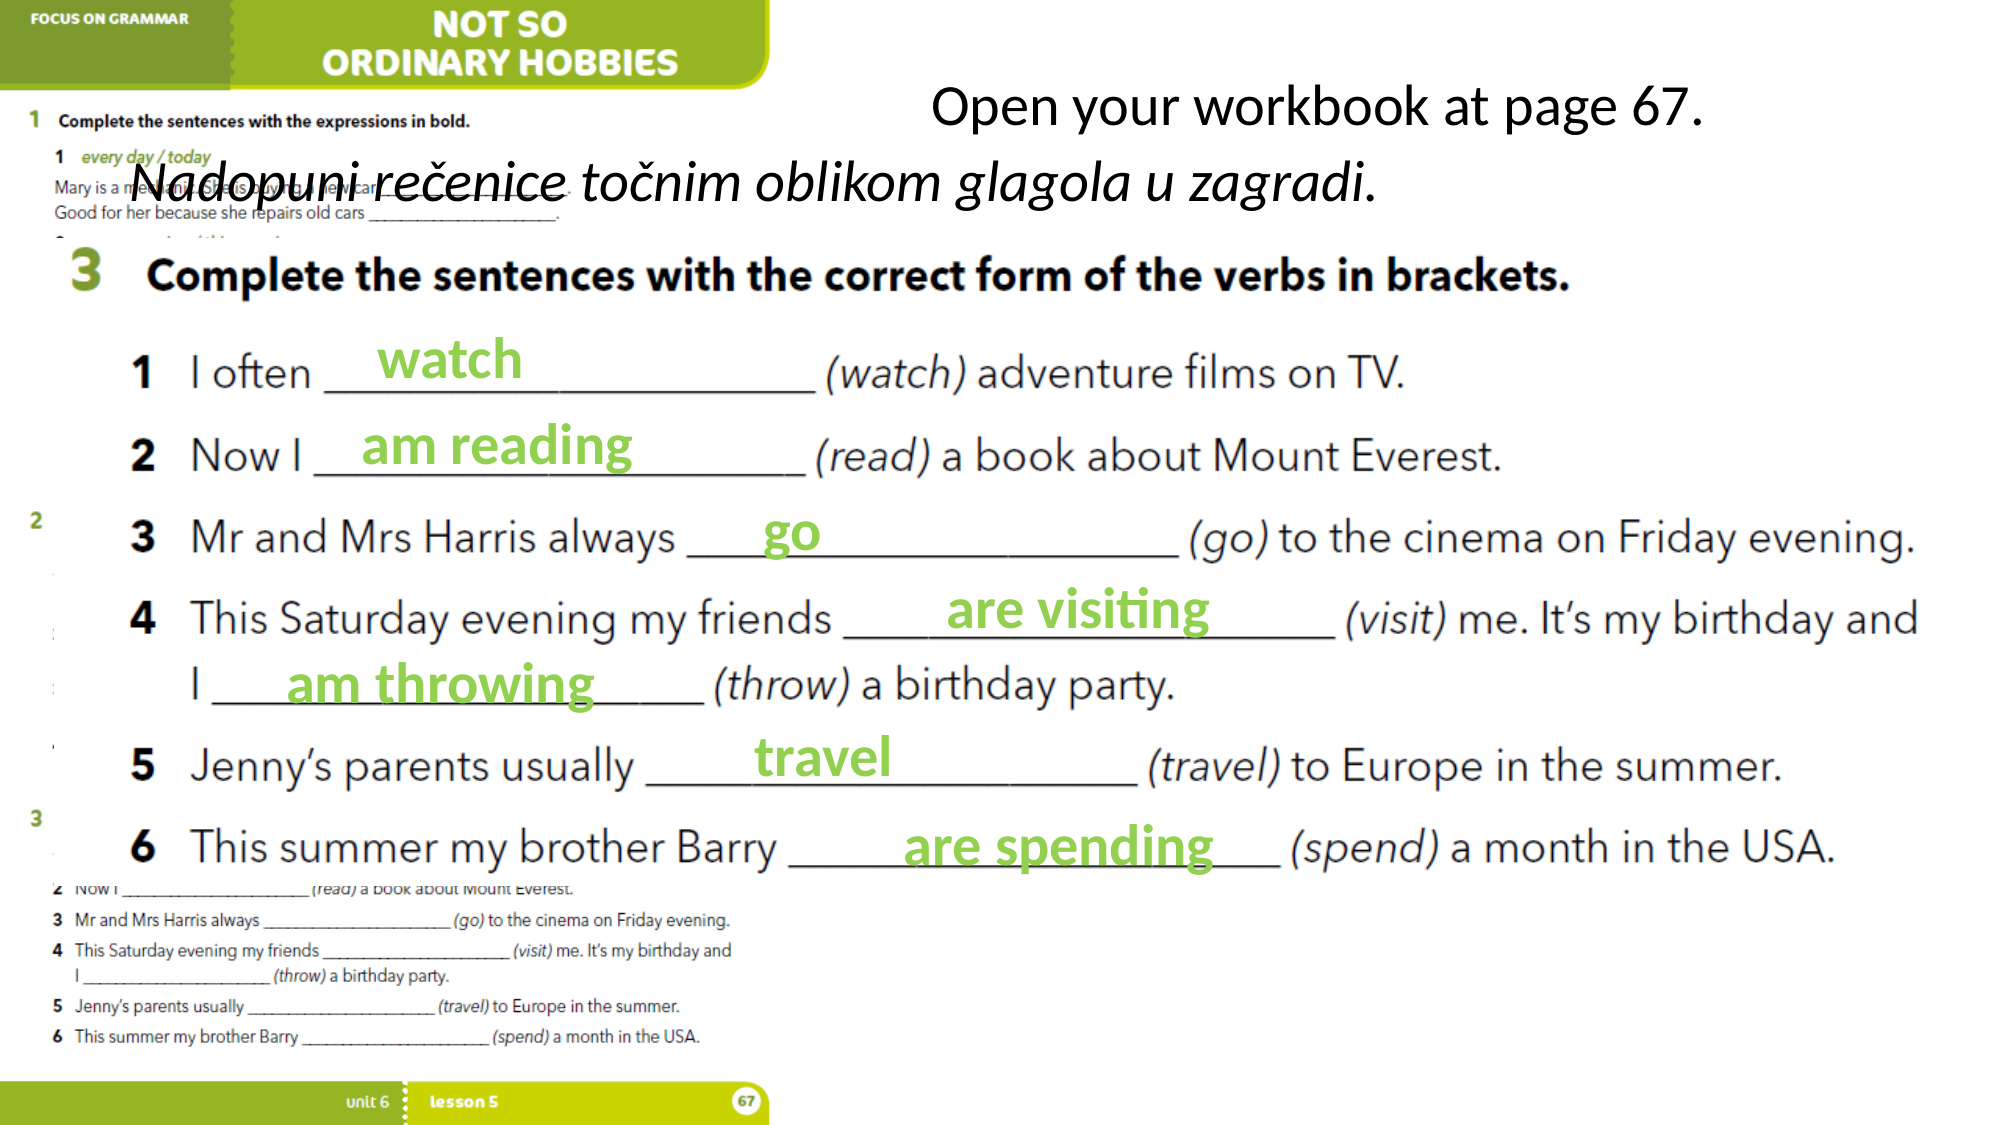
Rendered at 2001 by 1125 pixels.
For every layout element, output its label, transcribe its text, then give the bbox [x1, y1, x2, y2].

text_box Open your workbook at page 67. [916, 59, 1908, 145]
text_box Nadopuni rečenice točnim oblikom glagola u zagradi. [801, 135, 1863, 221]
picture [0, 0, 1946, 1125]
